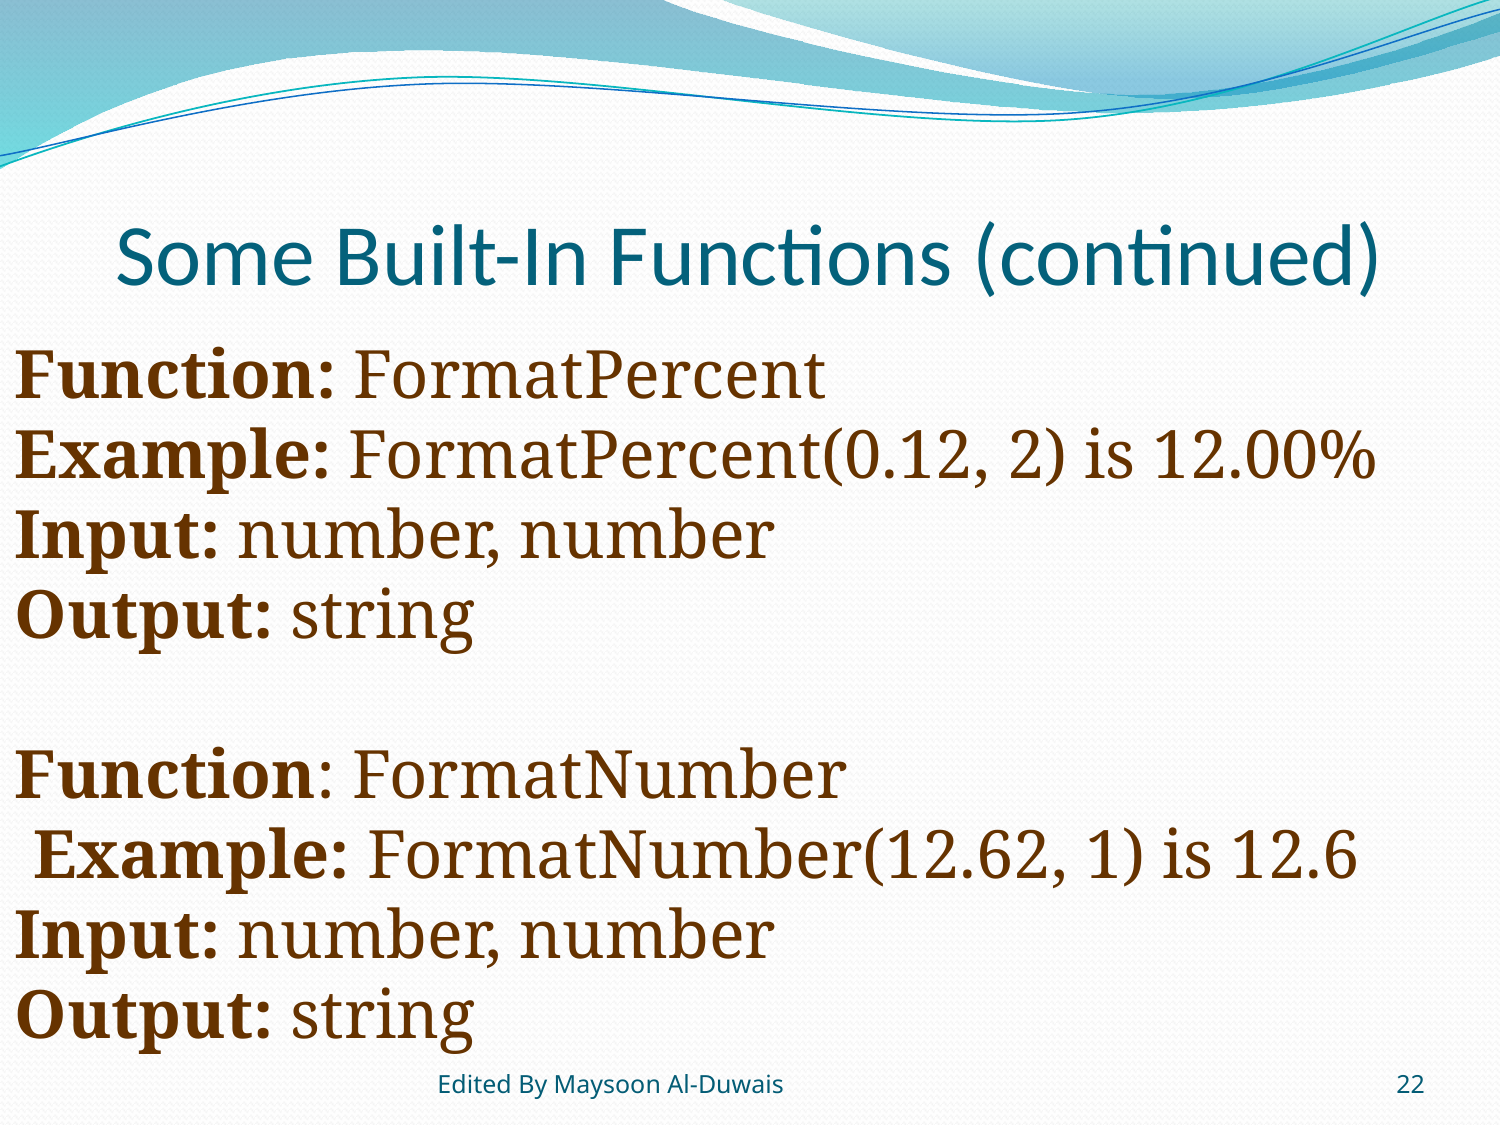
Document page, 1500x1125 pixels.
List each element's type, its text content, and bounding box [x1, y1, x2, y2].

footer Edited By Maysoon Al-Duwais [437, 1042, 988, 1103]
title Some Built-In Functions (continued) [75, 115, 1425, 303]
text_box Function: FormatPercent Example: FormatPercent(0.12, 2) is 12.00% Input: number, number Output: string Function: FormatNumber Example: FormatNumber(12.62, 1) is 12.6 Input: number, number Output: string [0, 324, 1450, 1125]
